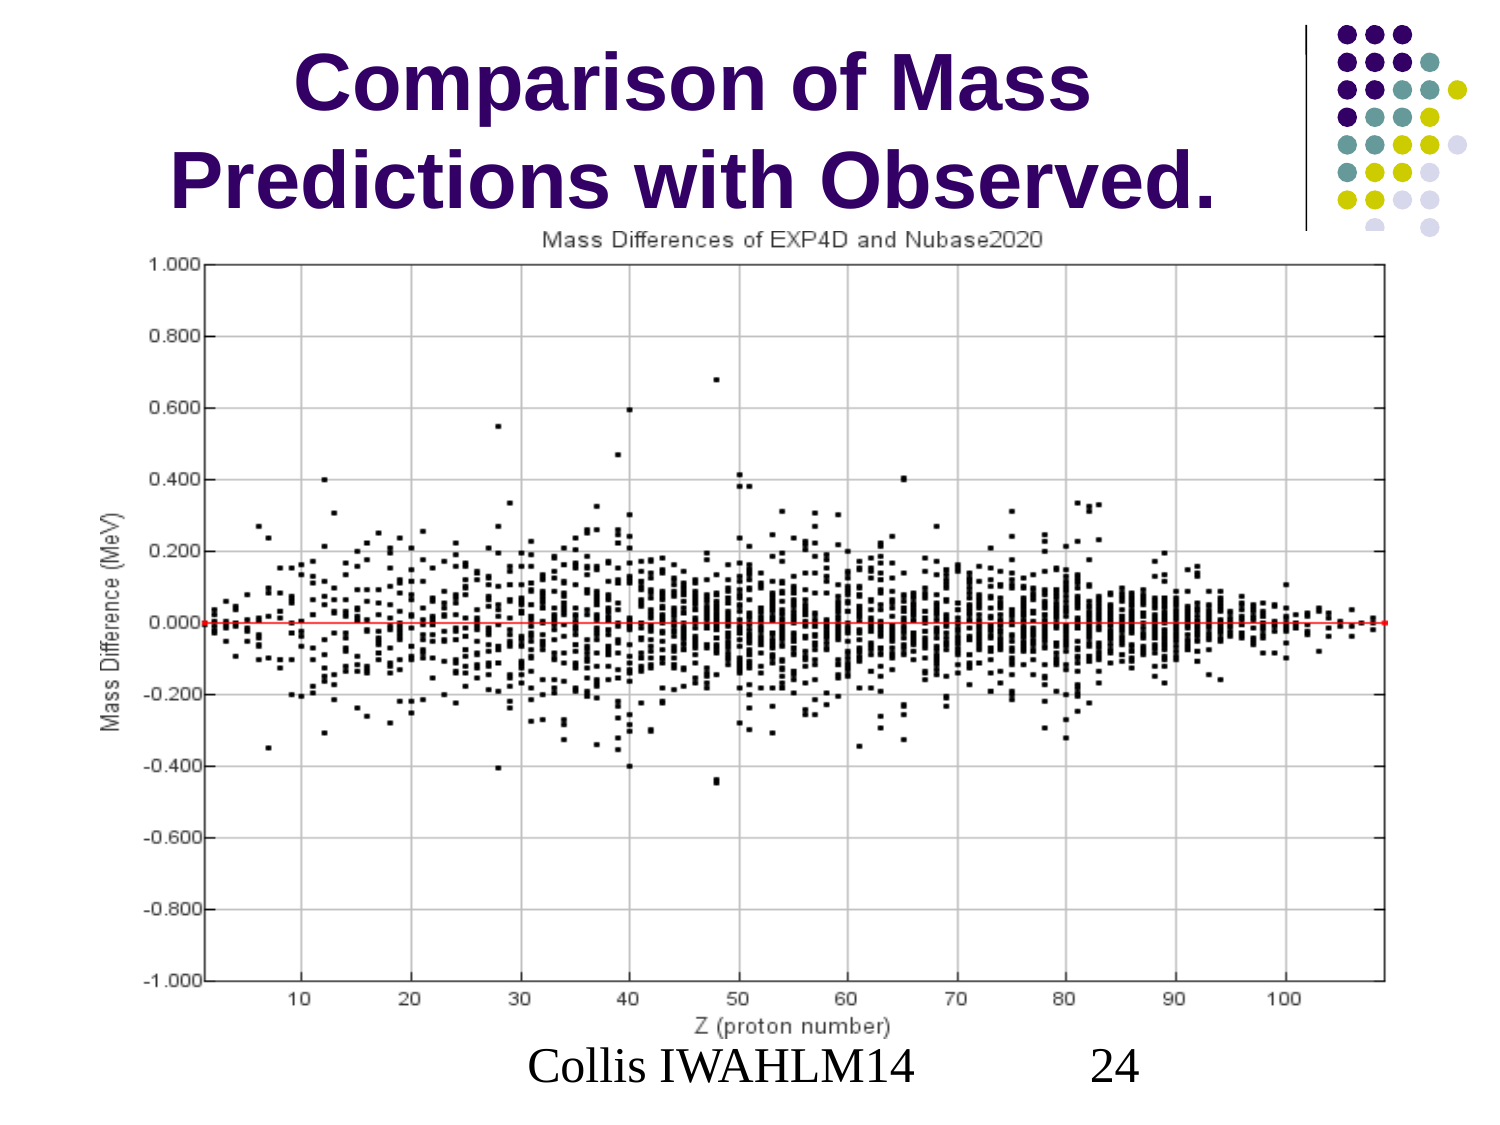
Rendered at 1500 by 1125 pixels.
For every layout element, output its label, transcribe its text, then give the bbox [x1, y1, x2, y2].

slide_number 24 [1074, 1025, 1425, 1101]
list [100, 231, 1389, 1040]
title Comparison of Mass Predictions with Observed. [75, 20, 1313, 233]
footer Collis IWAHLM14 [512, 1047, 988, 1101]
